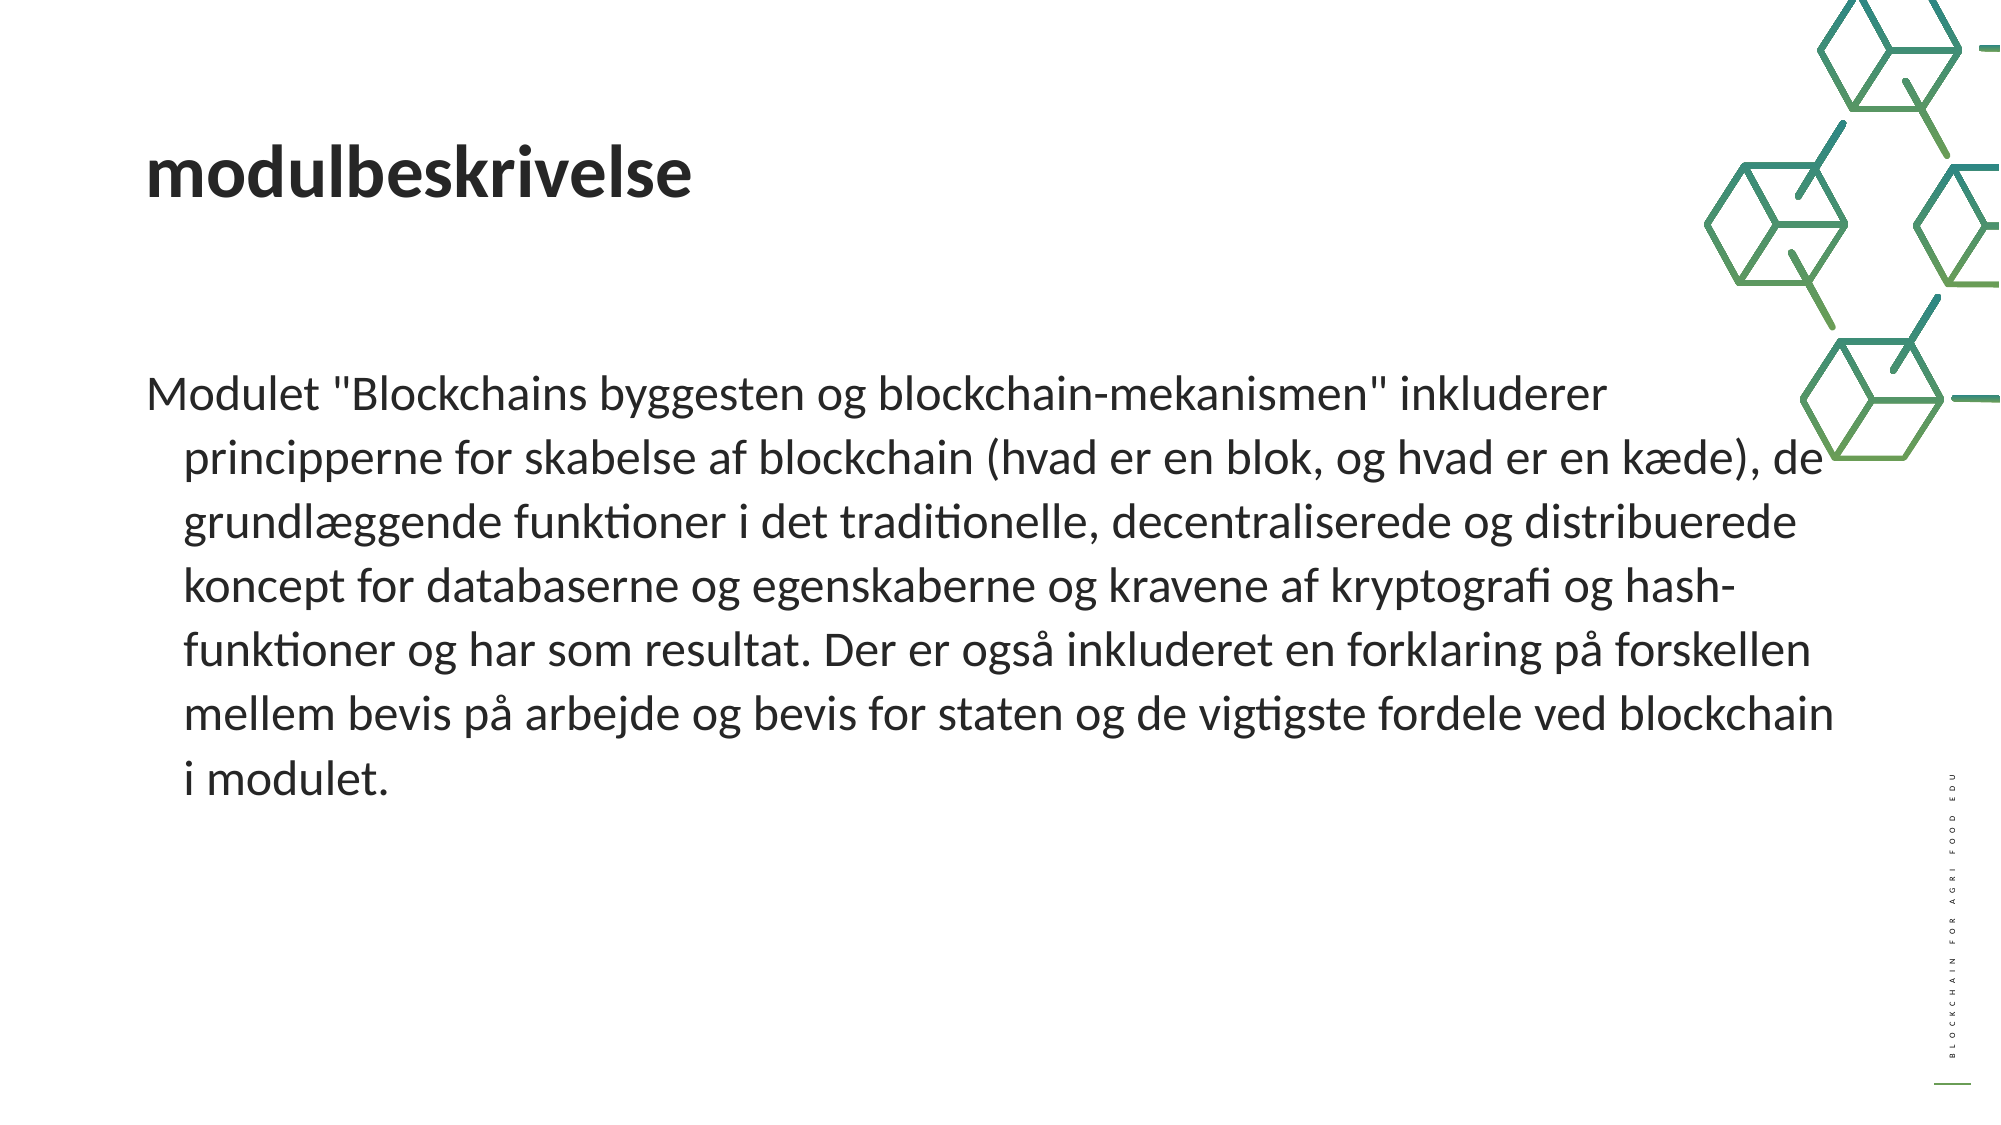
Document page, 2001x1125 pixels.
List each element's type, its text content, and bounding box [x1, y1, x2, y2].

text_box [1704, 0, 2000, 461]
list Modulet "Blockchains byggesten og blockchain-mekanismen" inkluderer principperne for skabelse af blockchain (hvad er en blok, og hvad er en kæde), de grundlæggende funktioner i det traditionelle, decentraliserede og distribuerede koncept for databaserne og egenskaberne og kravene af kryptografi og hash-funktioner og har som resultat. Der er også inkluderet en forklaring på forskellen mellem bevis på arbejde og bevis for staten og de vigtigste fordele ved blockchain i modulet. [130, 348, 1869, 1035]
list modulbeskrivelse [130, 124, 1704, 337]
